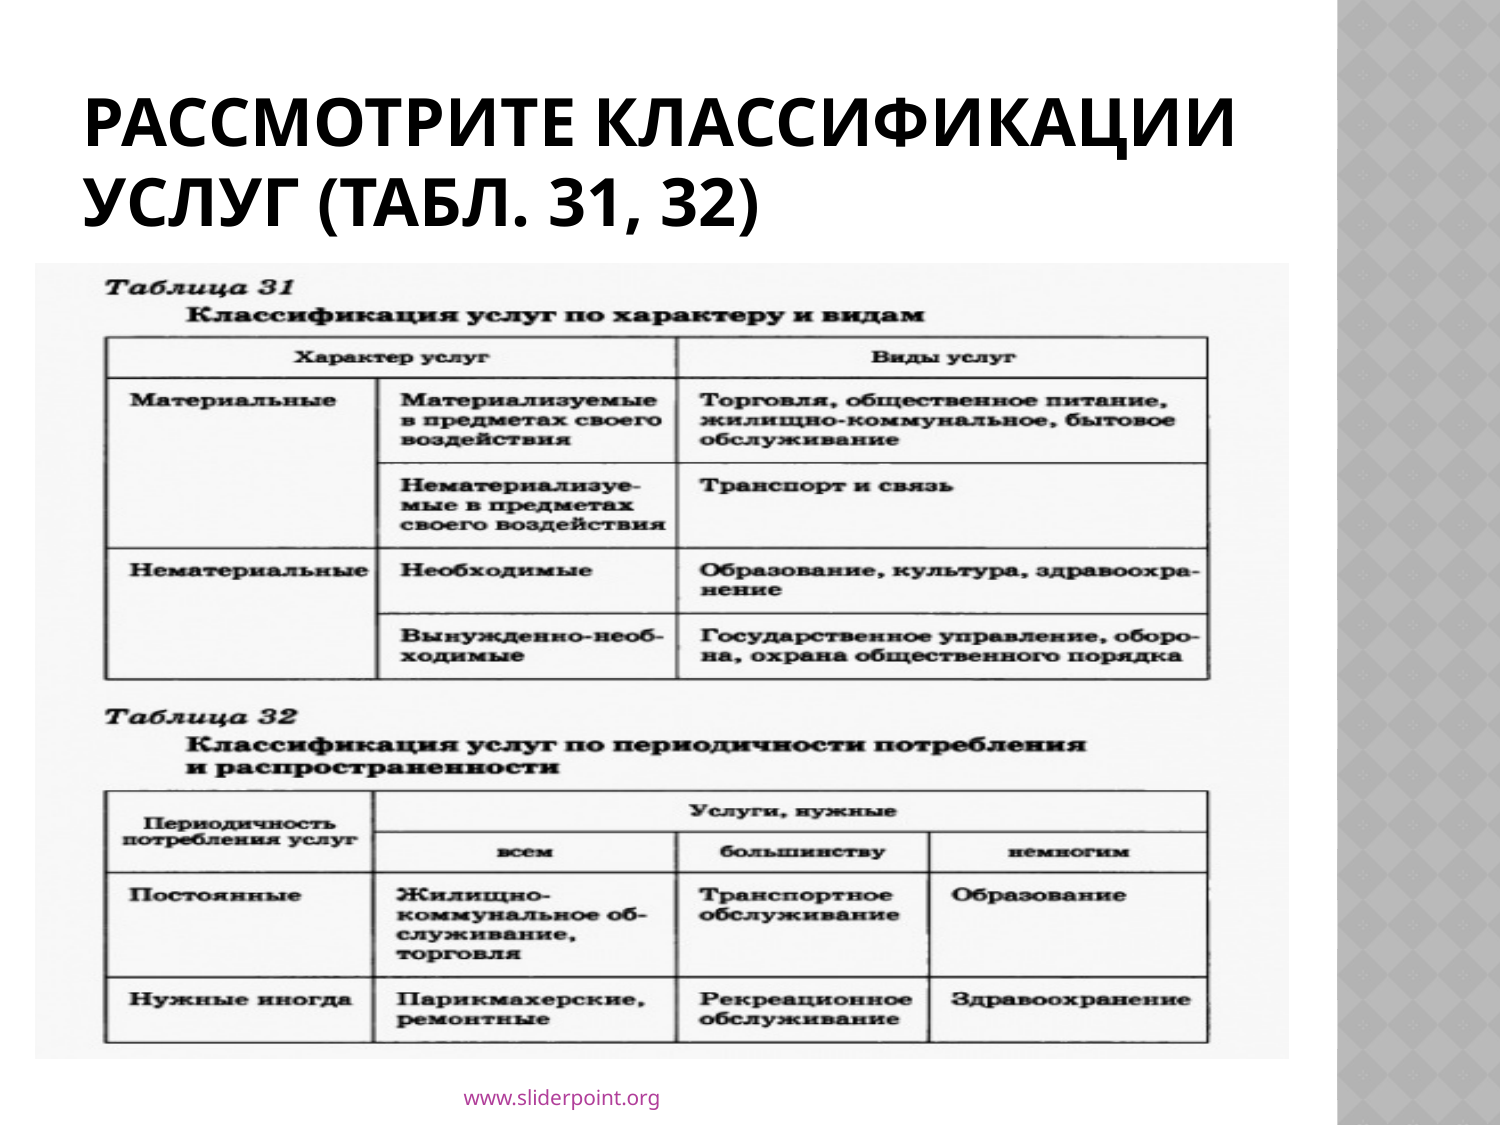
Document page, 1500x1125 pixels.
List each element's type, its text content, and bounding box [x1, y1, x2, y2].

footer www.sliderpoint.org [75, 1075, 675, 1114]
title Рассмотрите классификации услуг (табл. 31, 32) [75, 52, 1263, 240]
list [34, 263, 1290, 1060]
